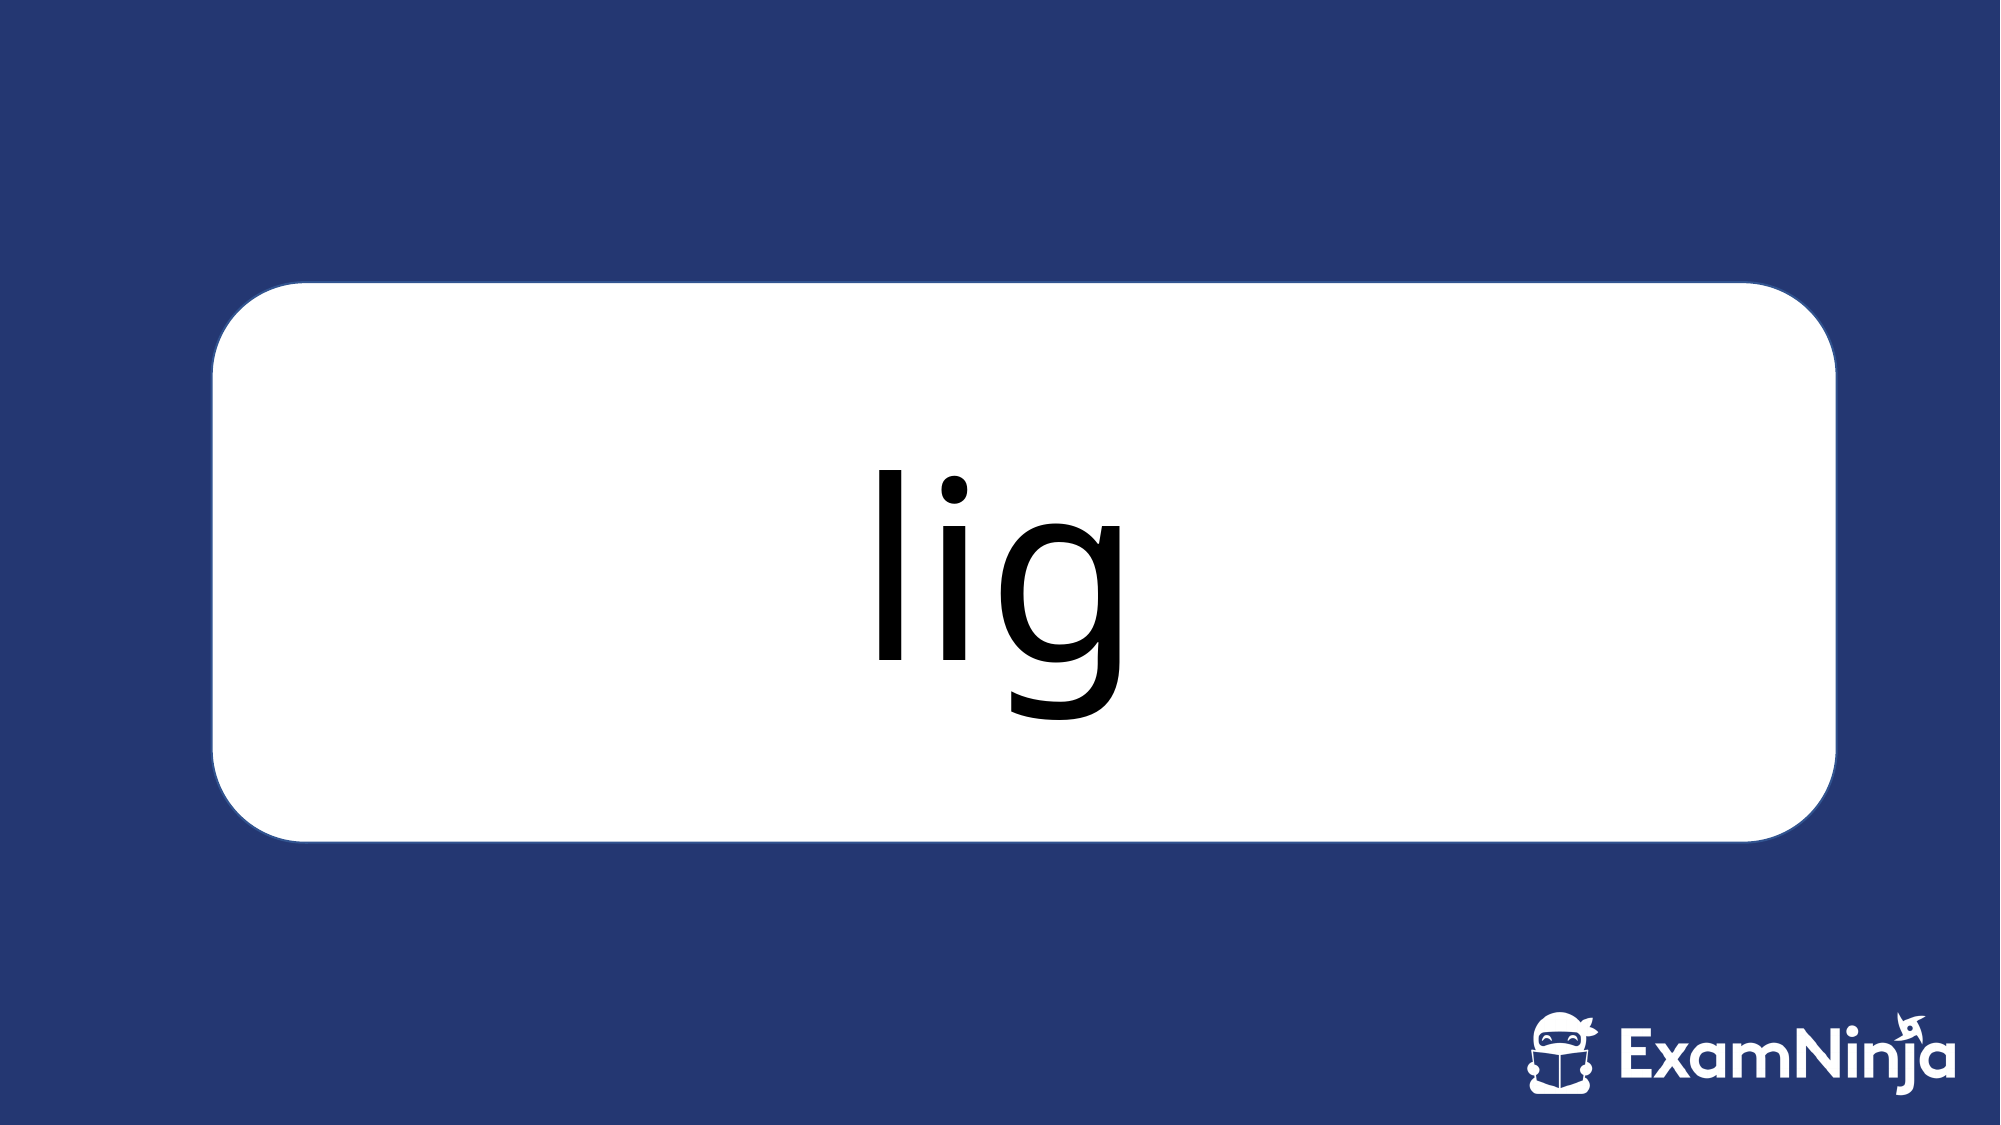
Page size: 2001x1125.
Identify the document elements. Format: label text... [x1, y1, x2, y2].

text_box lig [143, 403, 1857, 719]
text_box [210, 281, 1838, 403]
text_box [210, 719, 1838, 844]
picture [1501, 1003, 1979, 1102]
